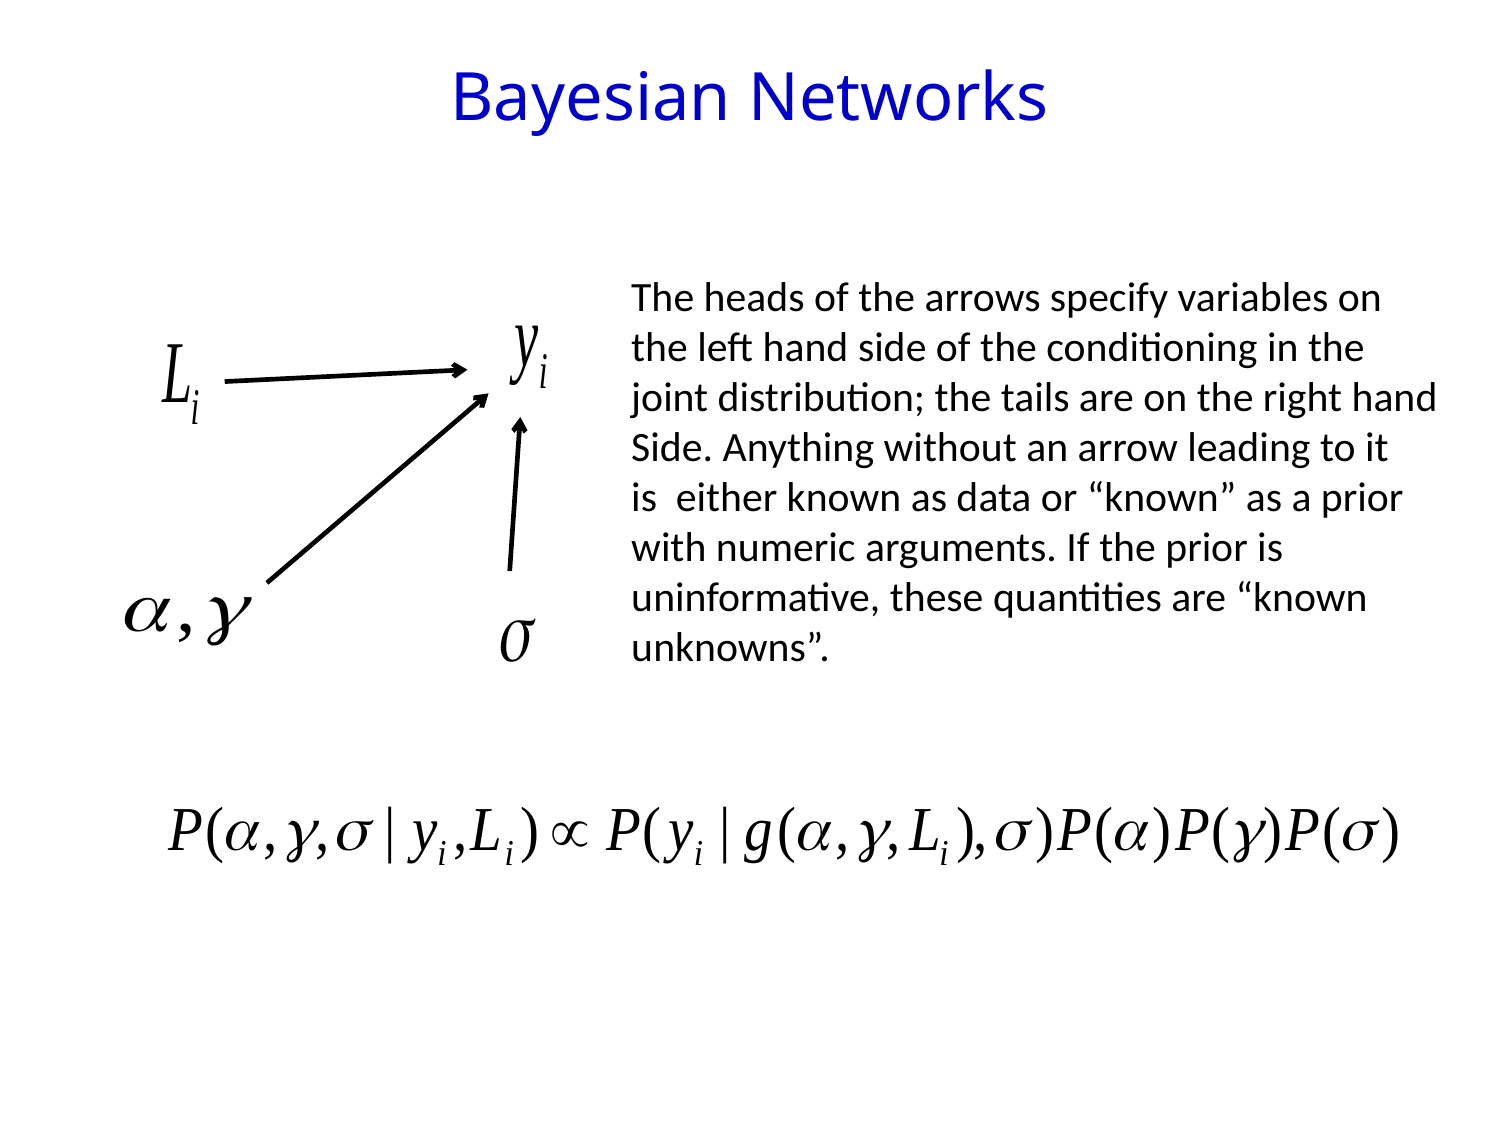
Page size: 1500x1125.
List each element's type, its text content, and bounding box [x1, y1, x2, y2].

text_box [158, 786, 1413, 976]
title Bayesian Networks [75, 0, 1425, 188]
text_box The heads of the arrows specify variables on the left hand side of the conditioning in the joint distribution; the tails are on the right hand Side. Anything without an arrow leading to it is either known as data or “known” as a prior with numeric arguments. If the prior is uninformative, these quantities are “known unknowns”. [616, 262, 1463, 678]
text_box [113, 278, 561, 685]
